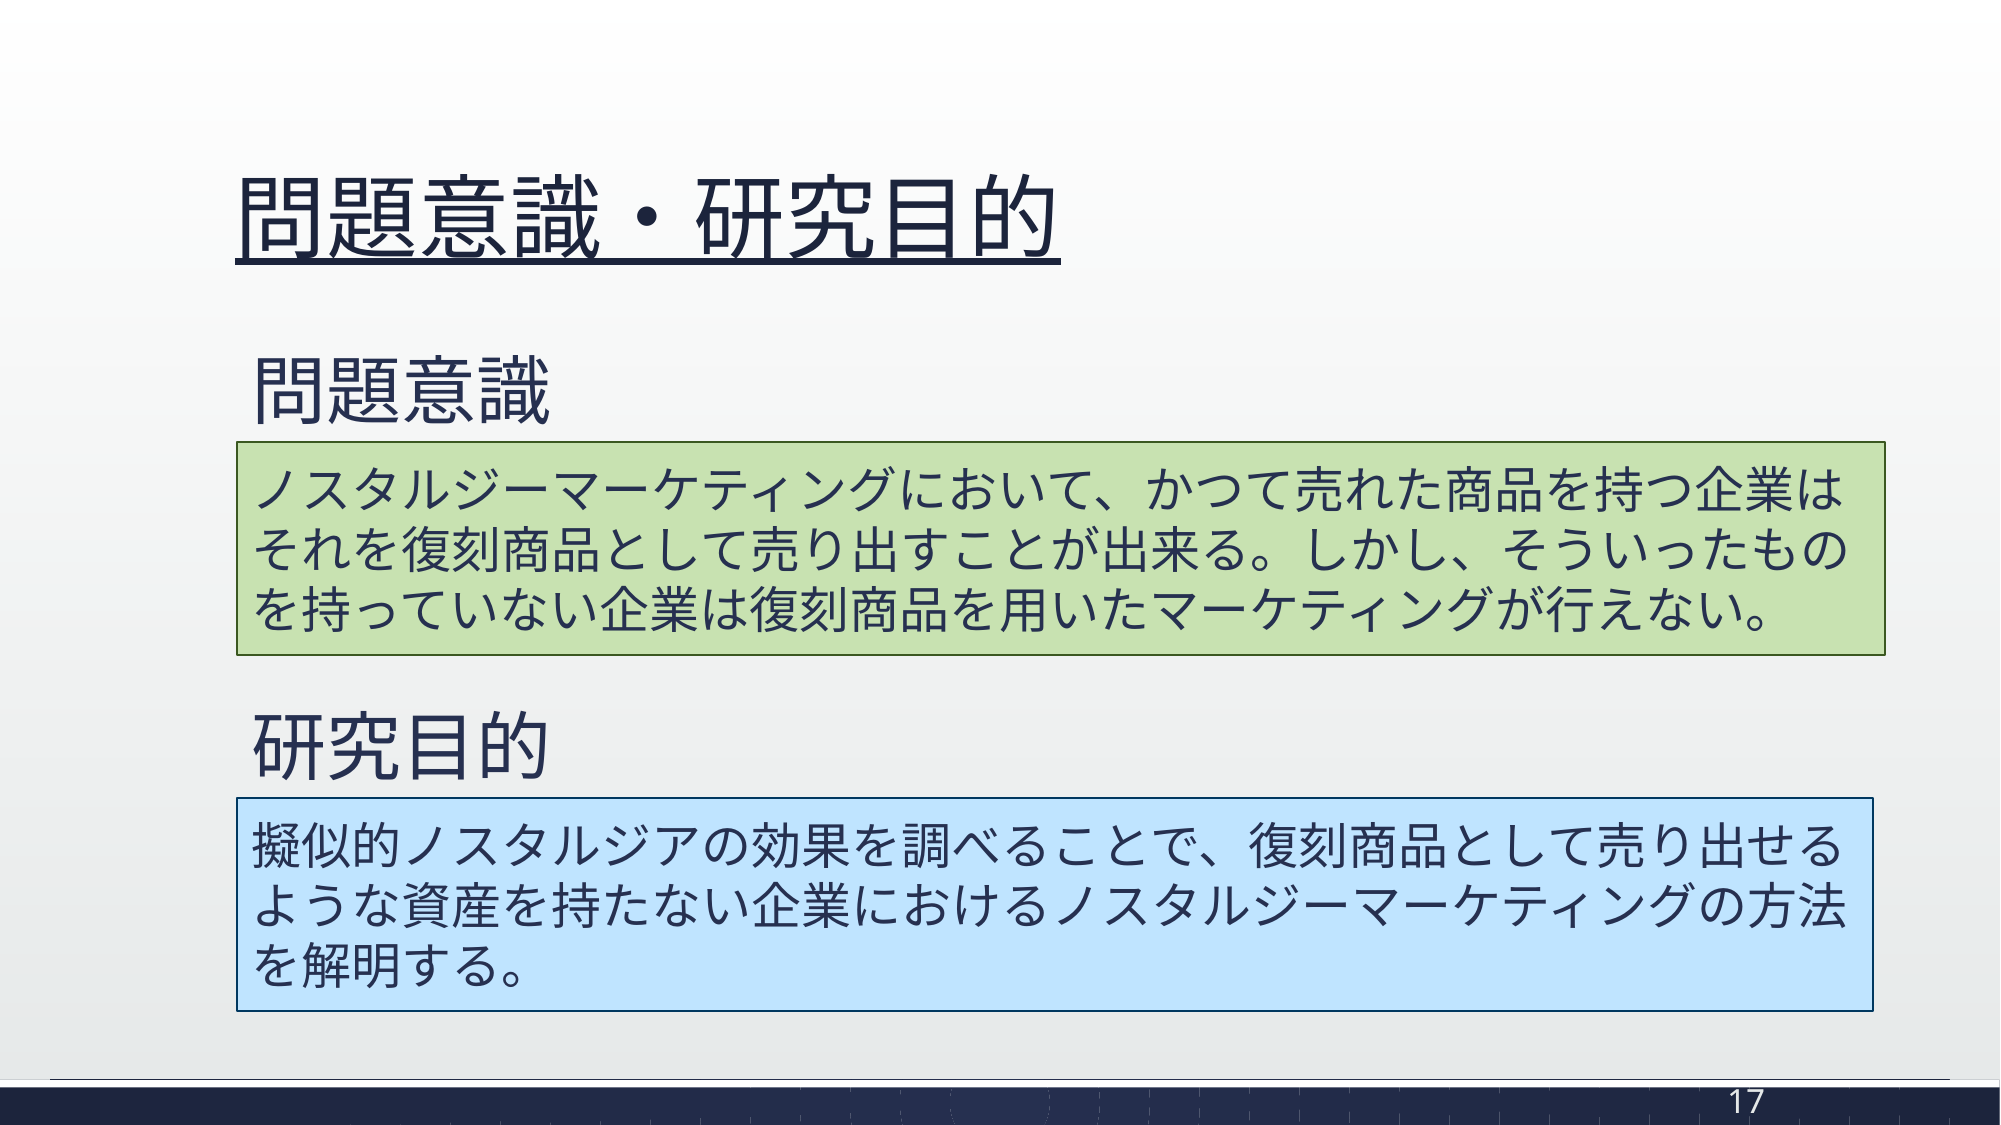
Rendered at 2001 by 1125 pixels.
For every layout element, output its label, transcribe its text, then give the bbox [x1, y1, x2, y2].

title 問題意識・研究目的 [219, 76, 1780, 279]
text_box 問題意識 [236, 336, 615, 442]
text_box 擬似的ノスタルジアの効果を調べることで、復刻商品として売り出せるような資産を持たない企業におけるノスタルジーマーケティングの方法を解明する。 [236, 797, 1874, 1012]
text_box ノスタルジーマーケティングにおいて、かつて売れた商品を持つ企業はそれを復刻商品として売り出すことが出来る。しかし、そういったものを持っていない企業は復刻商品を用いたマーケティングが行えない。 [236, 441, 1886, 656]
text_box 研究目的 [237, 692, 580, 798]
slide_number 17 [1674, 1083, 1780, 1122]
